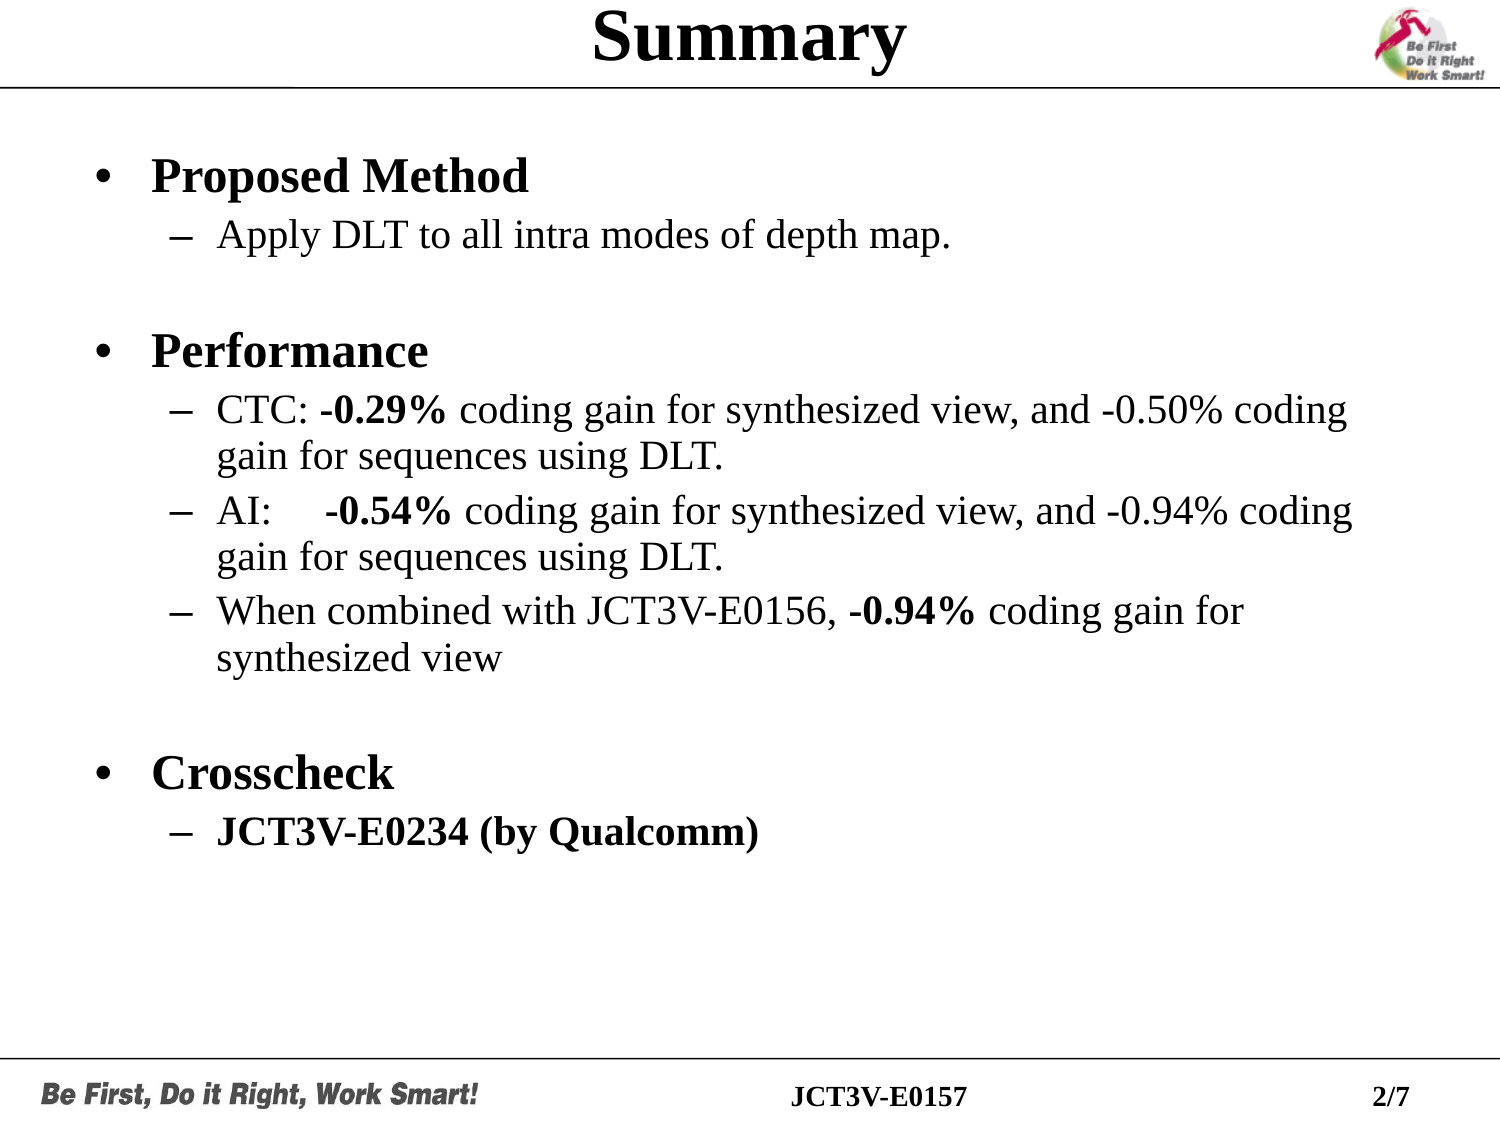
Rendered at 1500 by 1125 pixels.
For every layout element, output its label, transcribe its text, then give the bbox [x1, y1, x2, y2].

text_box JCT3V-E0157 [632, 1065, 983, 1125]
picture [41, 1082, 478, 1109]
title Summary [74, 0, 1426, 130]
picture [1426, 5, 1489, 83]
list Proposed Method Apply DLT to all intra modes of depth map. Performance CTC: -0.29% coding gain for synthesized view, and -0.50% coding gain for sequences using DLT. AI: -0.54% coding gain for synthesized view, and -0.94% coding gain for sequences using DLT. When combined with JCT3V-E0156, -0.94% coding gain for synthesized view Crosscheck JCT3V-E0234 (by Qualcomm) [79, 140, 1430, 1032]
slide_number 2/7 [1074, 1065, 1425, 1125]
